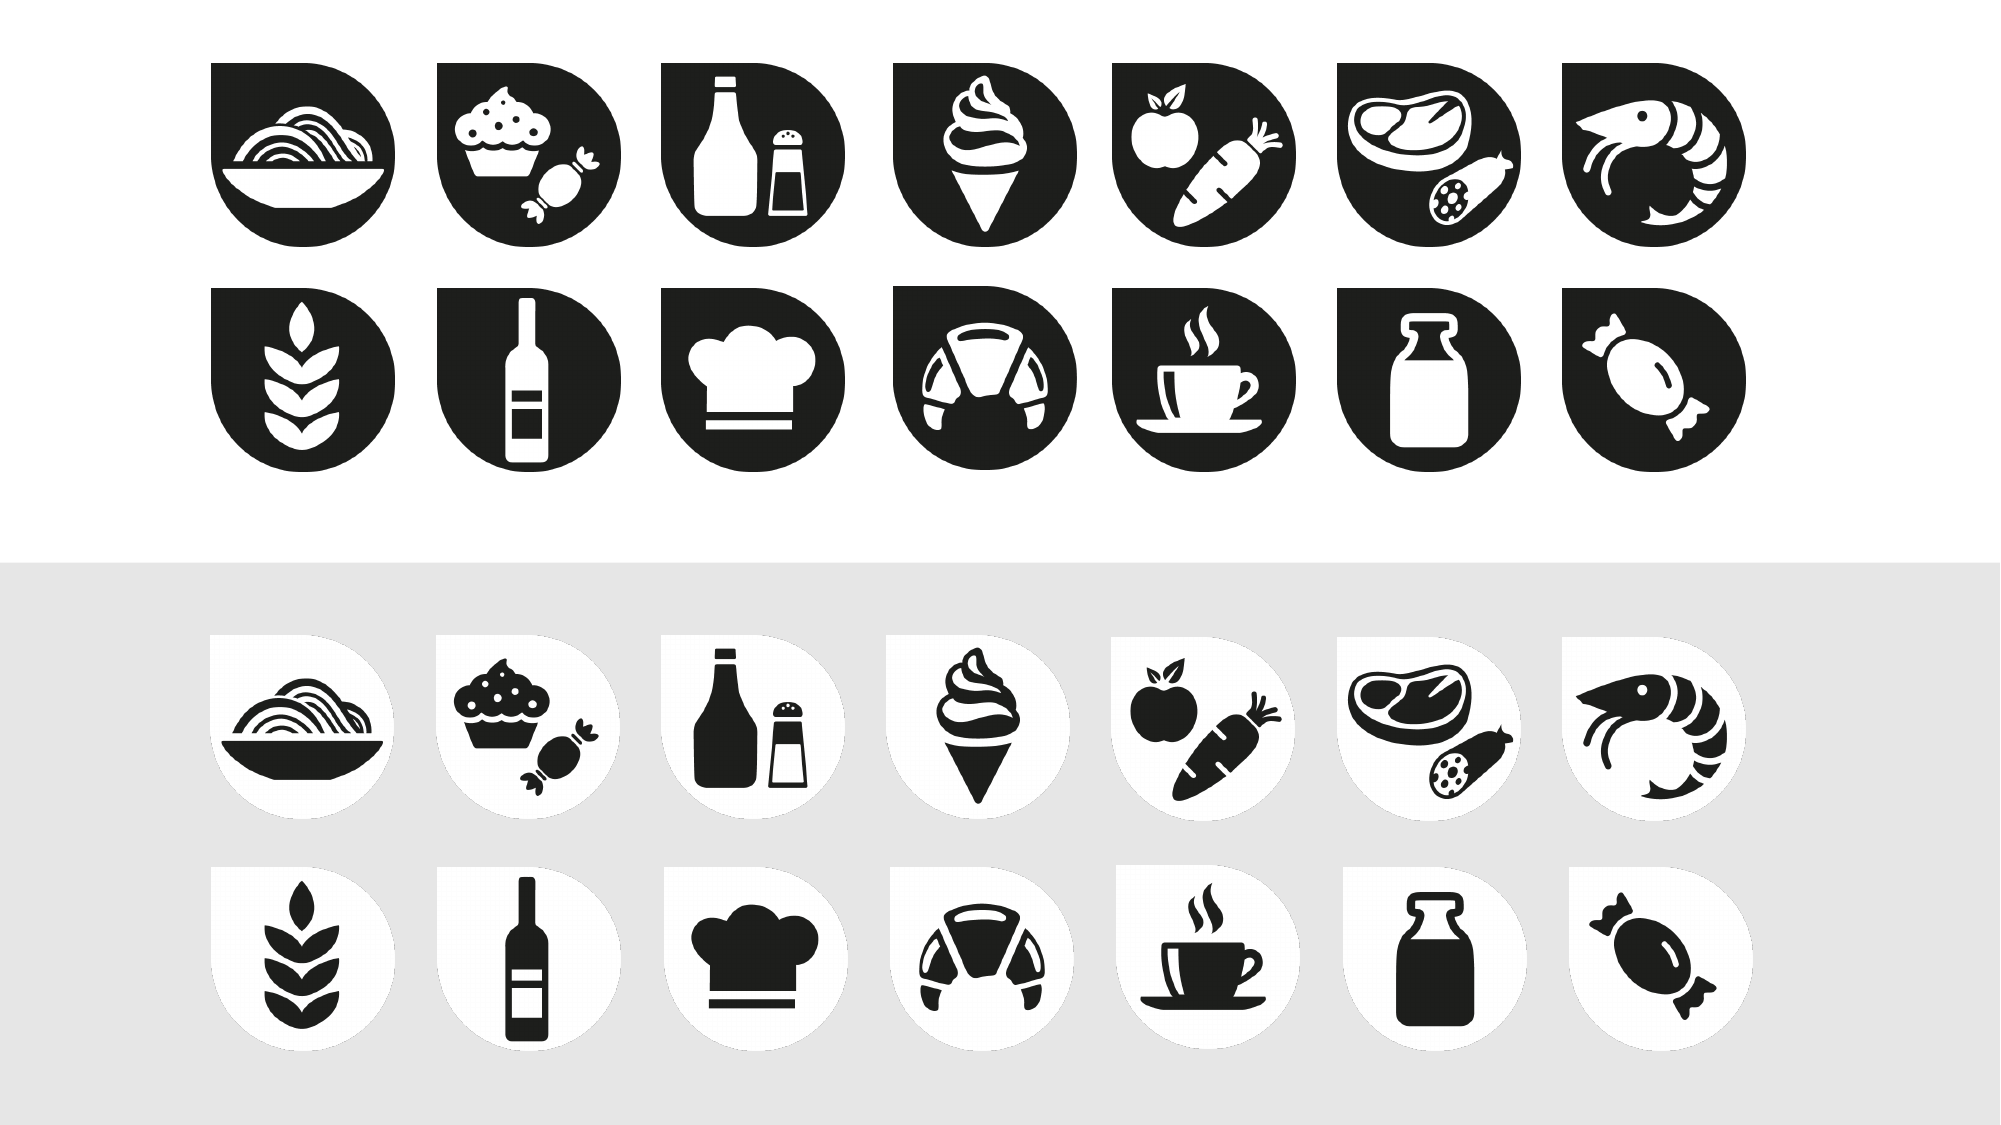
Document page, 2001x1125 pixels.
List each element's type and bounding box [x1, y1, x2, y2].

picture [663, 866, 848, 1051]
picture [660, 635, 845, 820]
picture [1561, 287, 1746, 472]
text_box [0, 561, 2000, 1125]
picture [1111, 62, 1296, 247]
picture [436, 287, 621, 472]
picture [1569, 866, 1754, 1051]
picture [889, 866, 1074, 1051]
picture [1342, 866, 1527, 1051]
picture [1111, 636, 1296, 821]
picture [885, 635, 1071, 820]
picture [1336, 287, 1521, 472]
picture [1561, 636, 1746, 821]
picture [210, 635, 395, 820]
picture [1561, 62, 1746, 247]
picture [1336, 636, 1521, 821]
picture [660, 62, 845, 247]
picture [1111, 287, 1296, 472]
picture [1116, 865, 1301, 1050]
picture [892, 62, 1077, 247]
picture [660, 287, 845, 472]
picture [211, 287, 396, 472]
picture [210, 866, 395, 1051]
picture [437, 62, 622, 247]
picture [892, 286, 1077, 471]
picture [435, 635, 620, 820]
picture [437, 866, 622, 1051]
picture [1336, 62, 1521, 247]
picture [211, 62, 396, 247]
